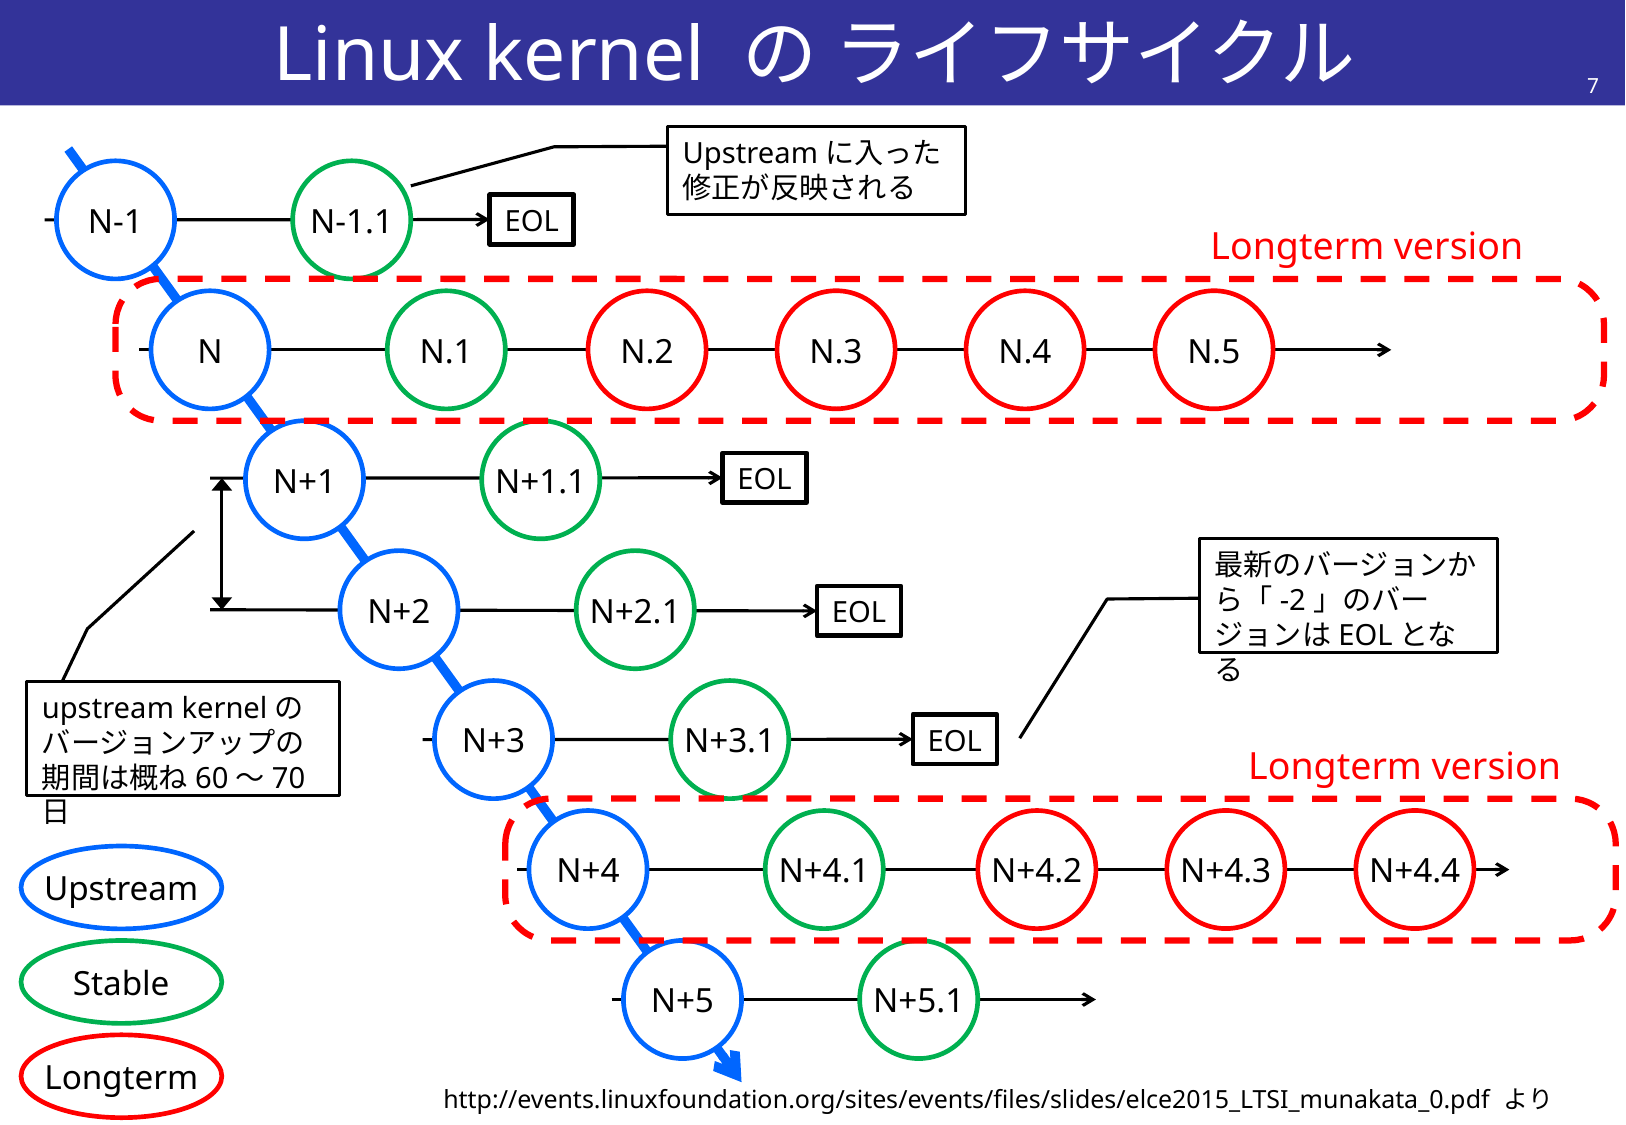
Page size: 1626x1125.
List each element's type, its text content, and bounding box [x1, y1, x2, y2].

text_box Longterm [21, 1042, 216, 1118]
text_box N+5.1 [859, 941, 978, 998]
text_box Longterm version [1233, 734, 1577, 795]
text_box N+5.1 [860, 1007, 978, 1059]
text_box EOL [746, 452, 807, 503]
text_box [746, 278, 1604, 421]
slide_number 7 [1522, 65, 1614, 105]
text_box EOL [912, 714, 997, 765]
text_box EOL [817, 586, 902, 636]
title Linux kernel の ライフサイクル [83, 0, 1546, 102]
text_box http://events.linuxfoundation.org/sites/events/files/slides/elce2015_LTSI_munakata_0.pdf より [428, 1076, 1569, 1121]
text_box 最新のバージョンから「-2」のバージョンはEOLとなる [1019, 538, 1498, 739]
text_box N-1 [56, 192, 63, 219]
text_box upstream kernelのバージョンアップの期間は概ね60～70日 [26, 680, 63, 796]
text_box [746, 798, 1616, 941]
text_box N+3.1 [746, 749, 789, 797]
text_box Upstreamに入った修正が反映される [553, 126, 966, 215]
text_box N+3.1 [746, 682, 789, 739]
text_box Stable [21, 948, 63, 1016]
text_box Longterm version [1195, 214, 1539, 275]
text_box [68, 148, 742, 1083]
text_box N-1 [57, 228, 63, 247]
text_box Upstream [21, 853, 63, 922]
